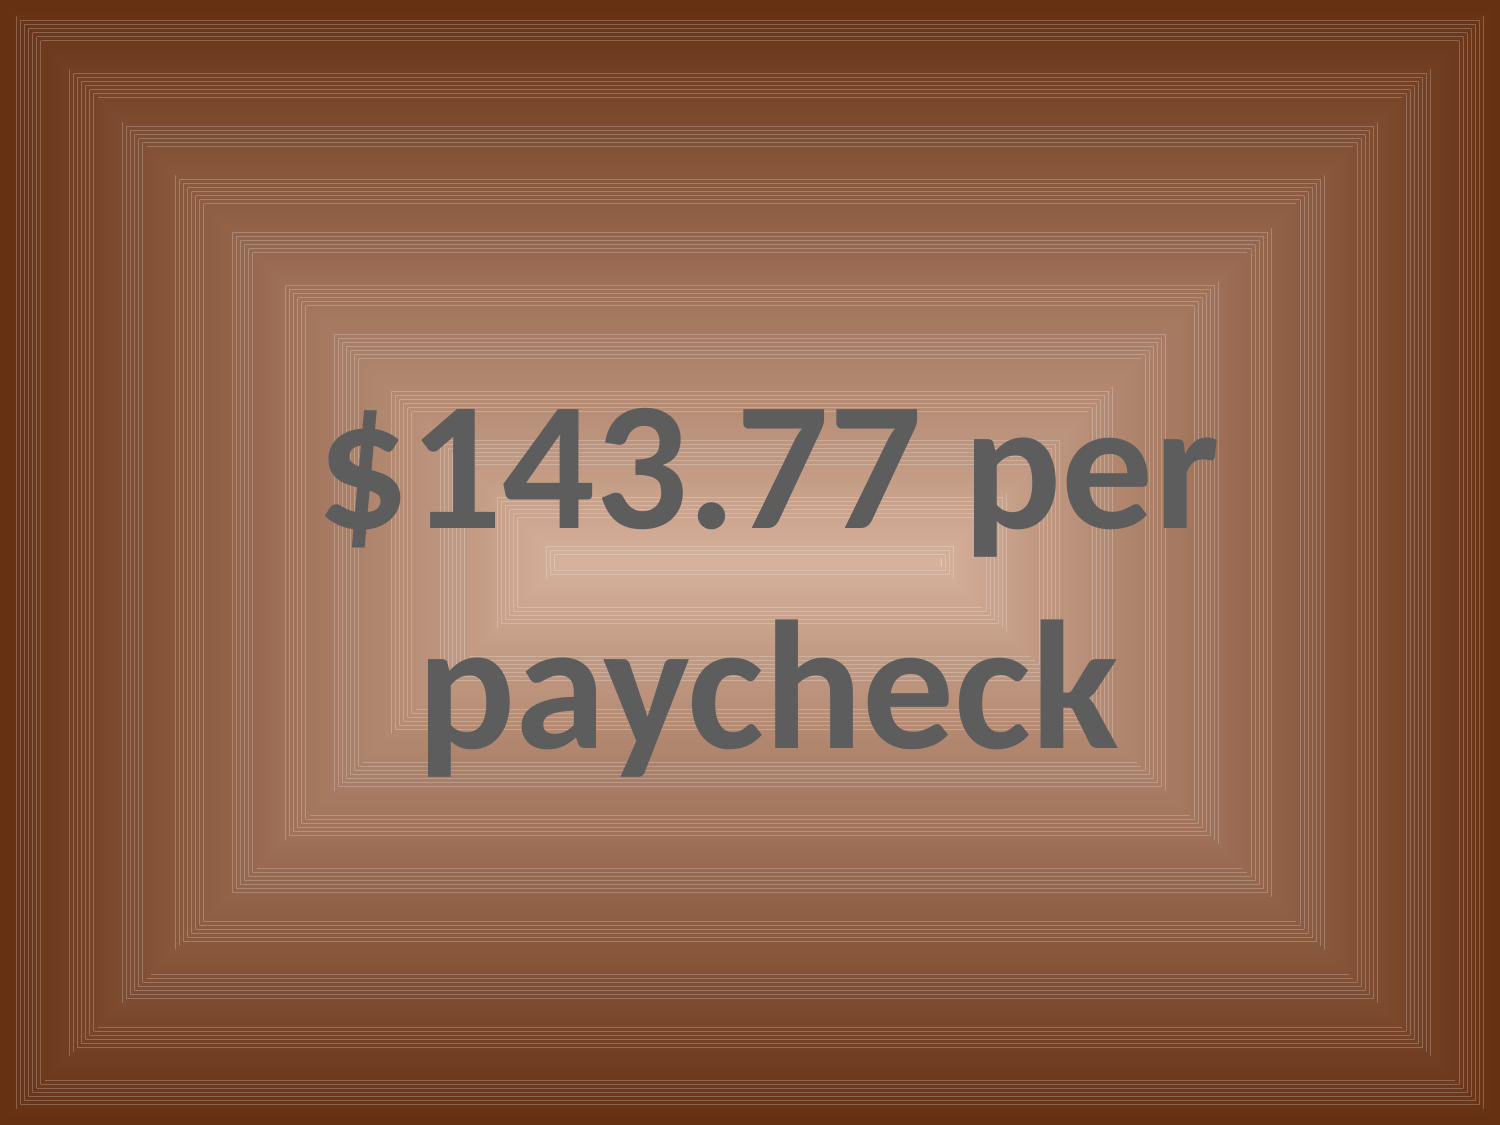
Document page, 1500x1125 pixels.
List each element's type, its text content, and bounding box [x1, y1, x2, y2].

text_box $143.77 per paycheck [150, 337, 1388, 793]
